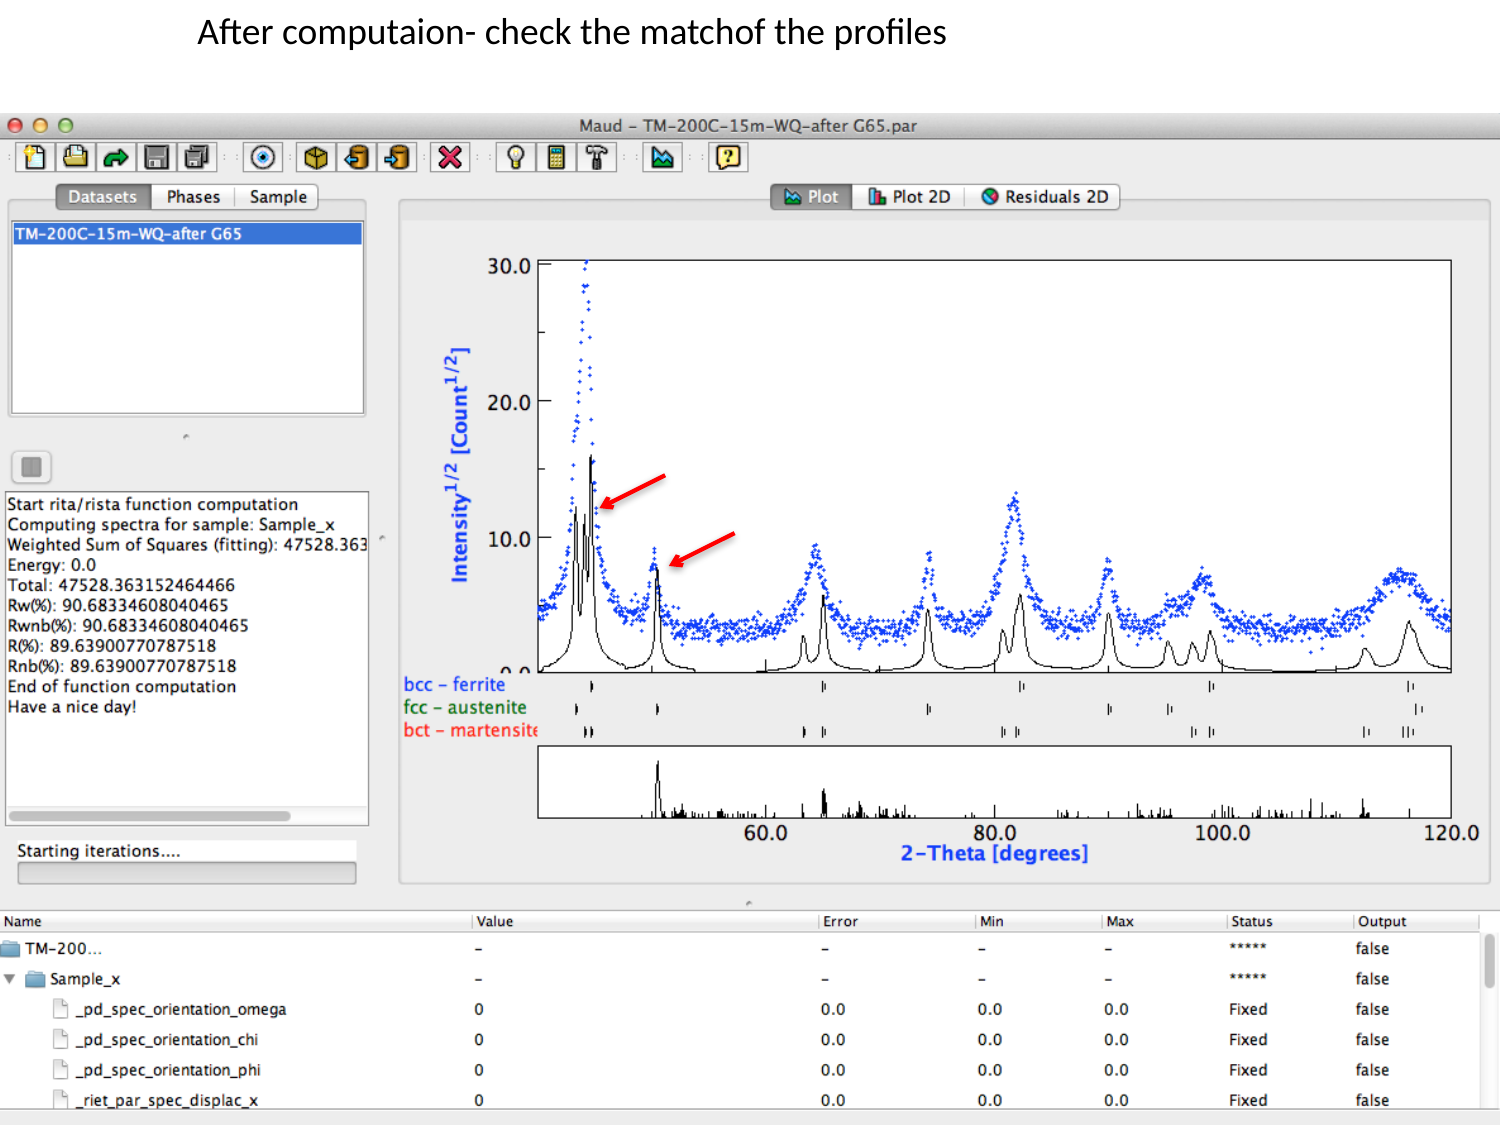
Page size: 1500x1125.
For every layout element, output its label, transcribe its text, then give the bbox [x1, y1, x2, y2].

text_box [599, 474, 666, 509]
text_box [668, 532, 735, 567]
text_box After computaion- check the matchof the profiles [182, 0, 1155, 60]
picture [0, 112, 1500, 1125]
